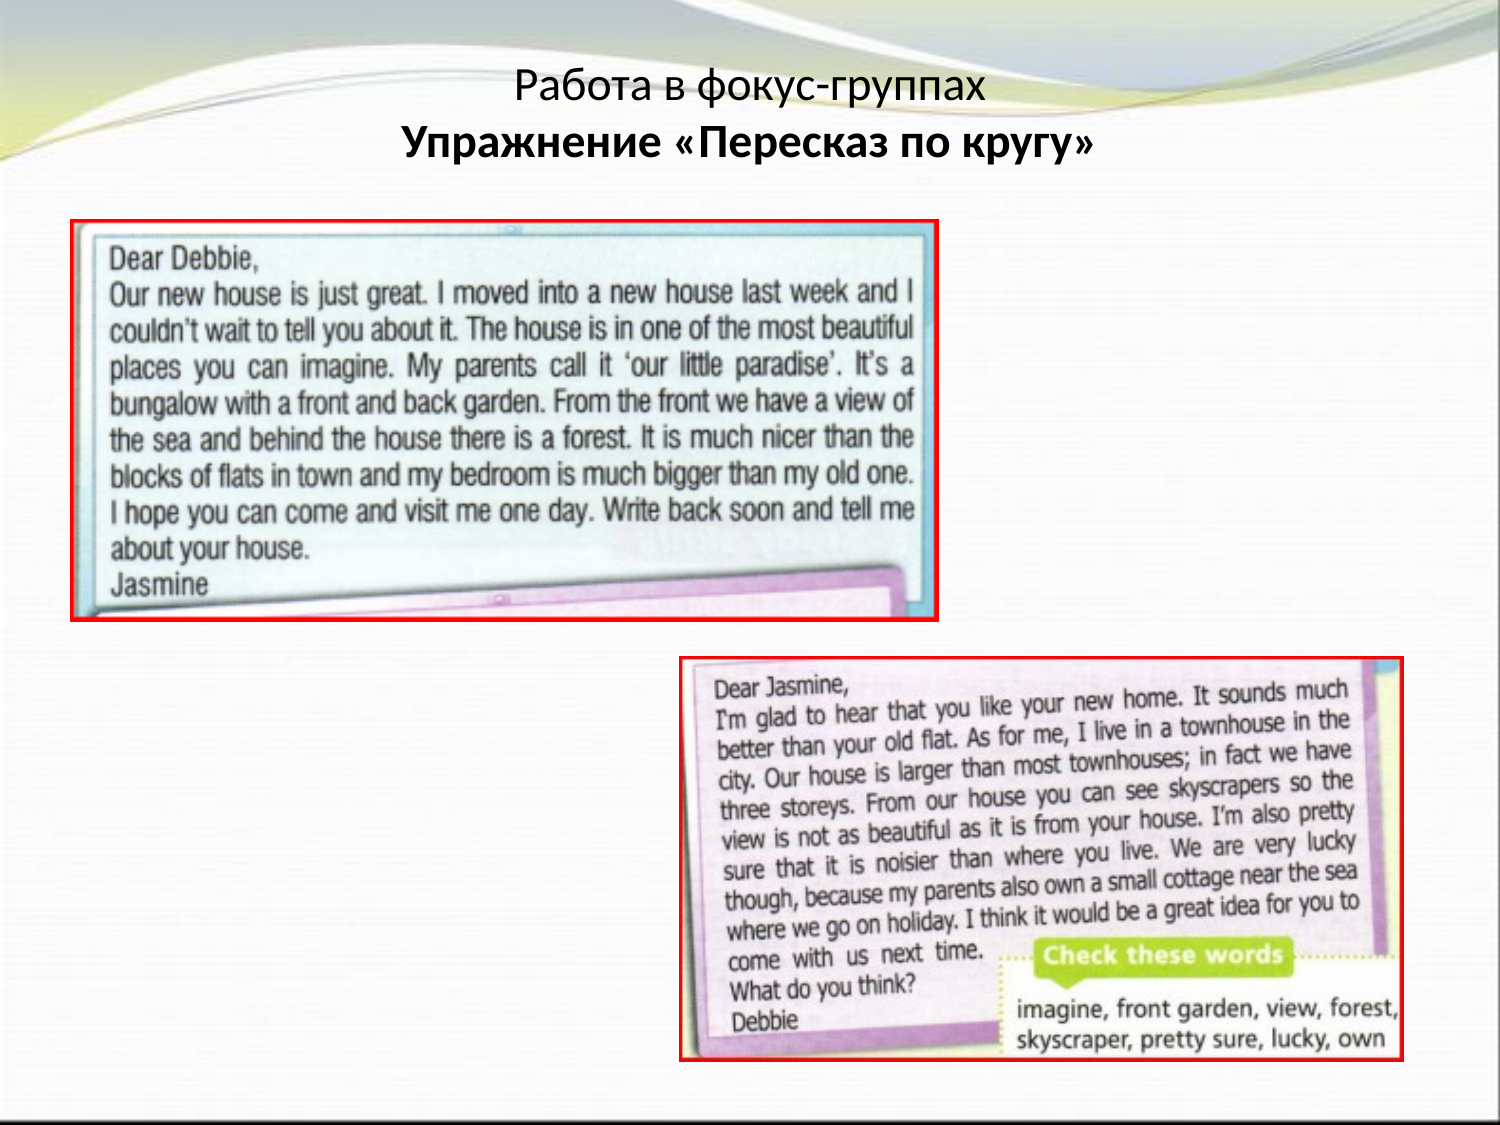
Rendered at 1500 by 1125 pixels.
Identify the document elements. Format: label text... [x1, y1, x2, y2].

picture [0, 0, 1500, 1125]
title Работа в фокус-группах Упражнение «Пересказ по кругу» [75, 45, 1425, 233]
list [678, 656, 1405, 1062]
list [70, 219, 939, 622]
